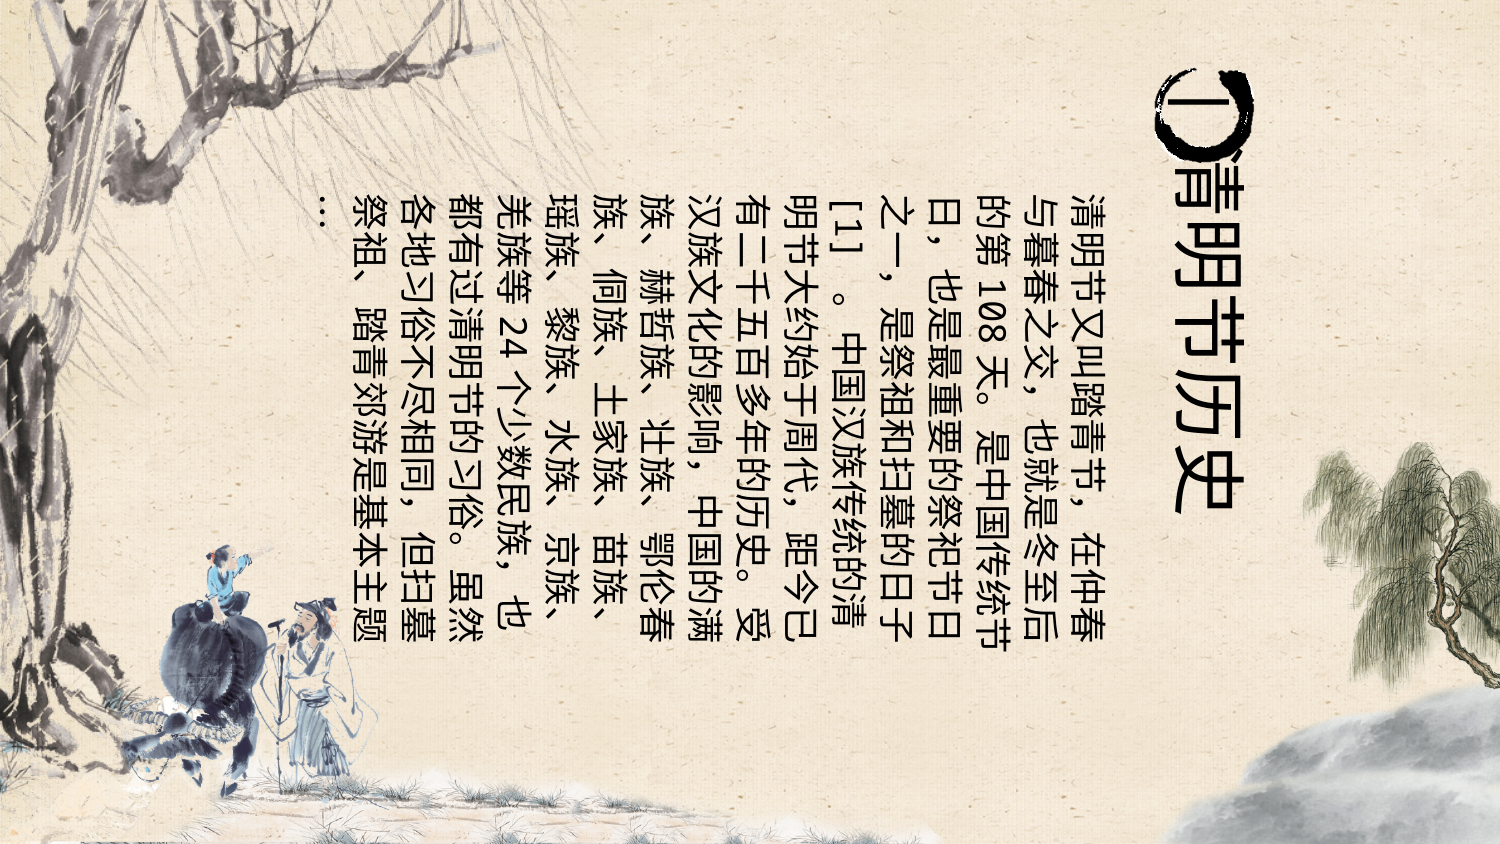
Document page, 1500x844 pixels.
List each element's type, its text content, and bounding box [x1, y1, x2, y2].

text_box 清明节又叫踏青节，在仲春与暮春之交，也就是冬至后的第108天。是中国传统节日，也是最重要的祭祀节日之一，是祭祖和扫墓的日子[1] 。中国汉族传统的清明节大约始于周代，距今已有二千五百多年的历史。受汉族文化的影响，中国的满族、赫哲族、壮族、鄂伦春族、侗族、土家族、苗族、瑶族、黎族、水族、京族、羌族等24个少数民族，也都有过清明节的习俗。虽然各地习俗不尽相同，但扫墓祭祖、踏青郊游是基本主题… [656, 178, 1123, 670]
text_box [1142, 51, 1266, 176]
text_box 清明节历史 [1142, 182, 1264, 441]
picture [0, 0, 1500, 844]
